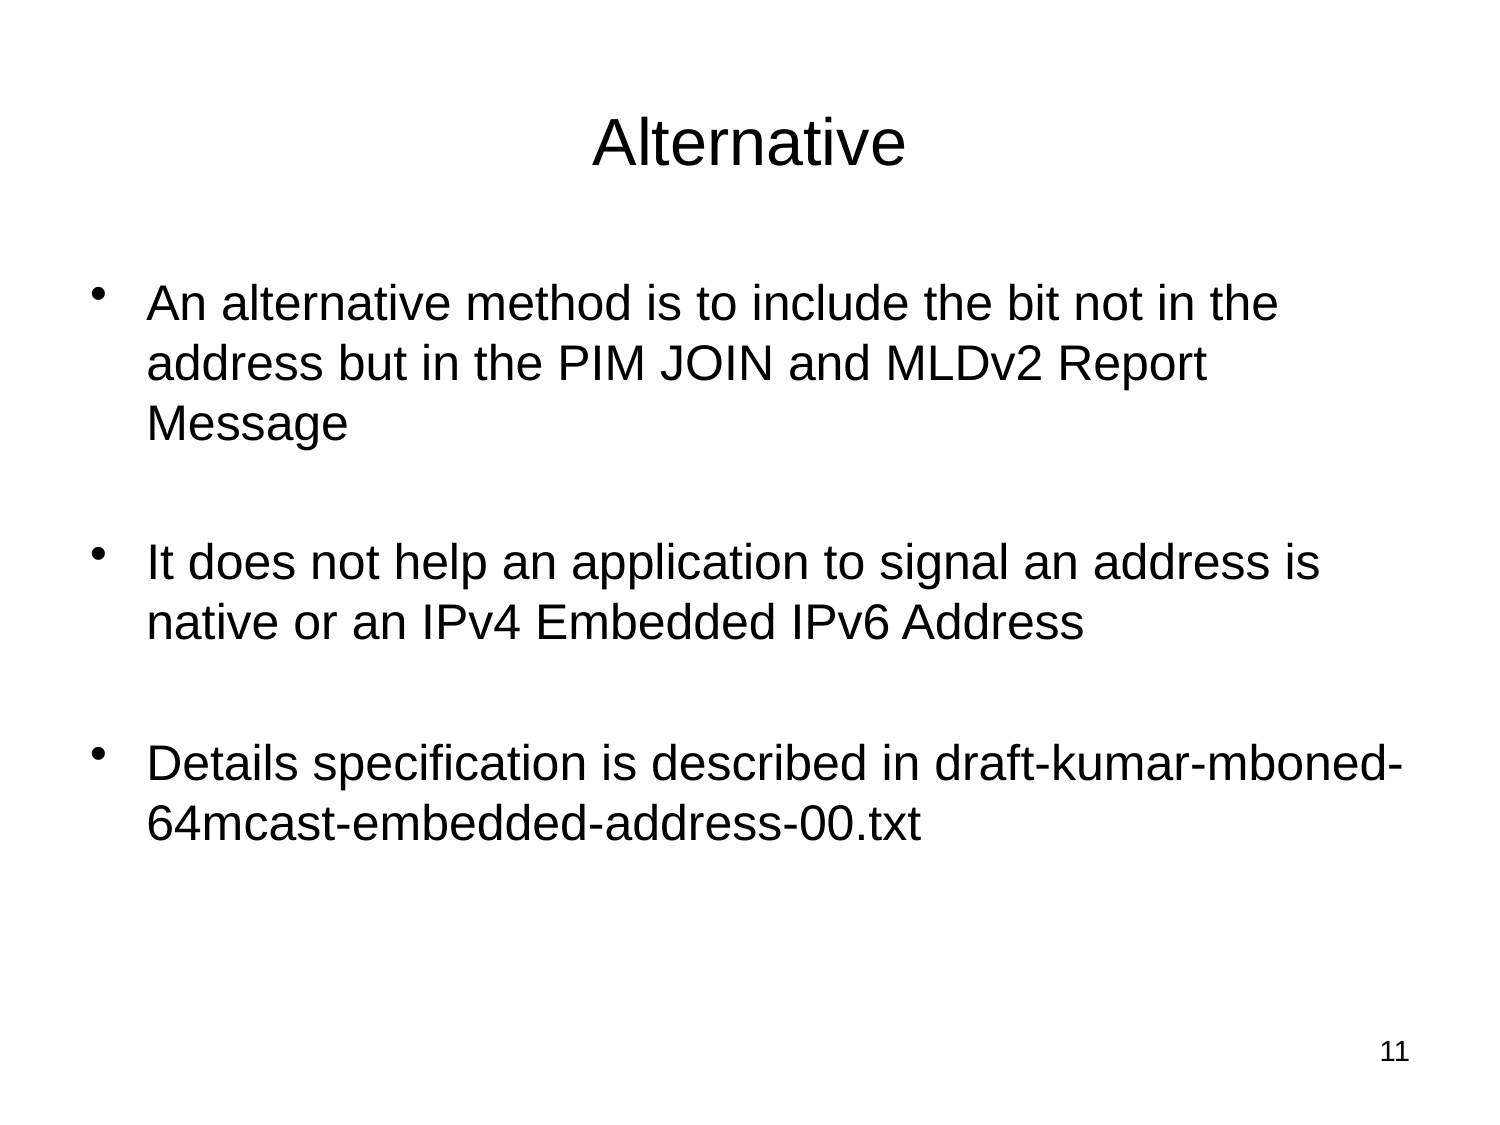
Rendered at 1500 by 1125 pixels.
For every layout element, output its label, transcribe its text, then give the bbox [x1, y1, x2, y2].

list An alternative method is to include the bit not in the address but in the PIM JOIN and MLDv2 Report Message It does not help an application to signal an address is native or an IPv4 Embedded IPv6 Address Details specification is described in draft-kumar-mboned-64mcast-embedded-address-00.txt [74, 262, 1426, 1006]
title Alternative [74, 44, 1426, 233]
slide_number 11 [1074, 1024, 1426, 1103]
